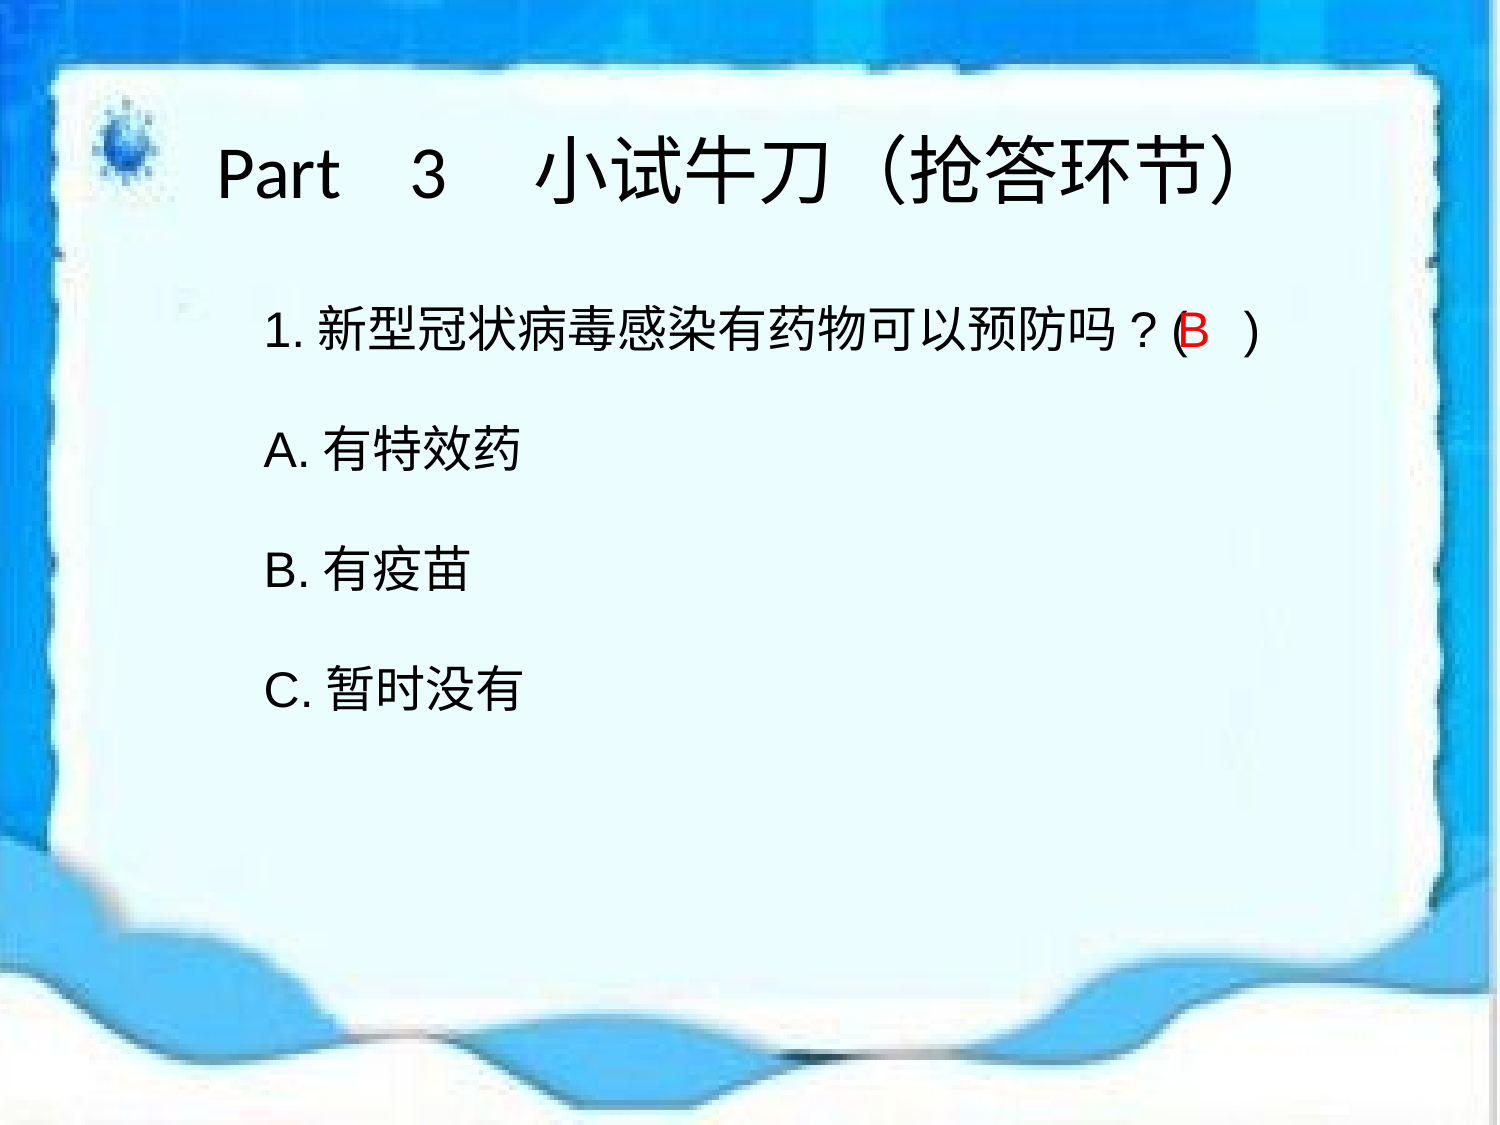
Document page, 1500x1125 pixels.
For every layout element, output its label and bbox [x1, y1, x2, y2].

list [0, 0, 1500, 1125]
